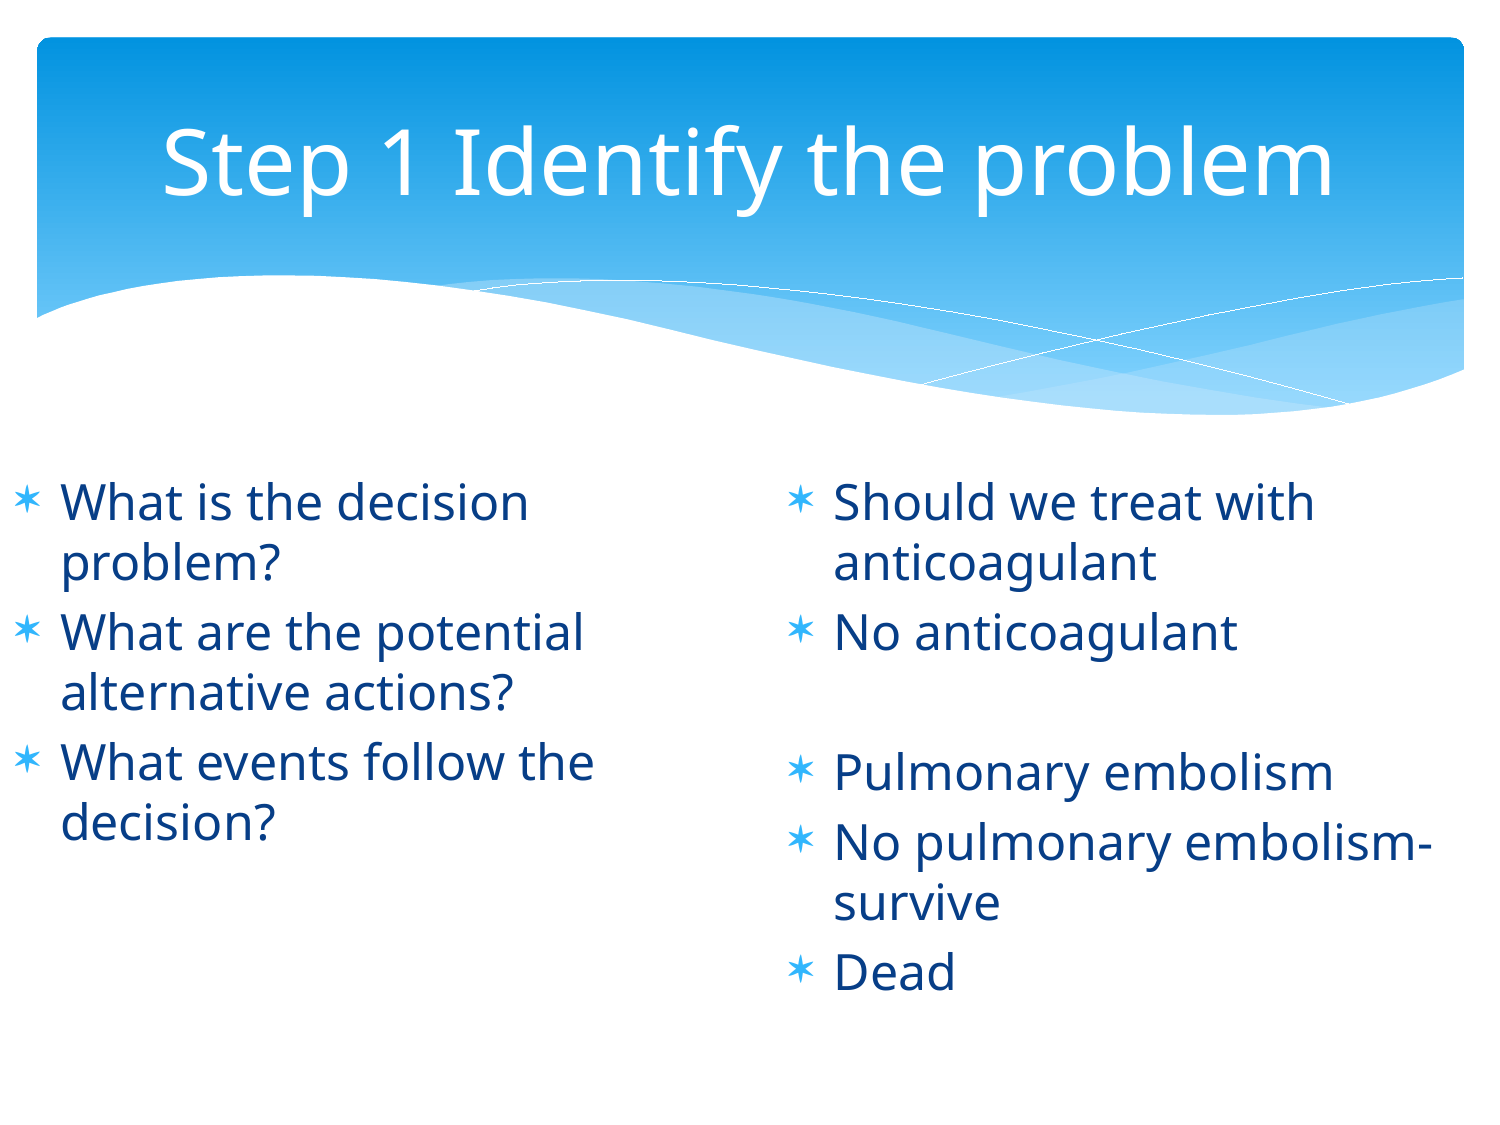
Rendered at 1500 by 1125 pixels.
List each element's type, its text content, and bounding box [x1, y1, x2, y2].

text_box Should we treat with anticoagulant No anticoagulant Pulmonary embolism No pulmonary embolism-survive Dead [773, 463, 1465, 1030]
list What is the decision problem? What are the potential alternative actions? What events follow the decision? [0, 463, 692, 1030]
title Step 1 Identify the problem [75, 55, 1425, 261]
